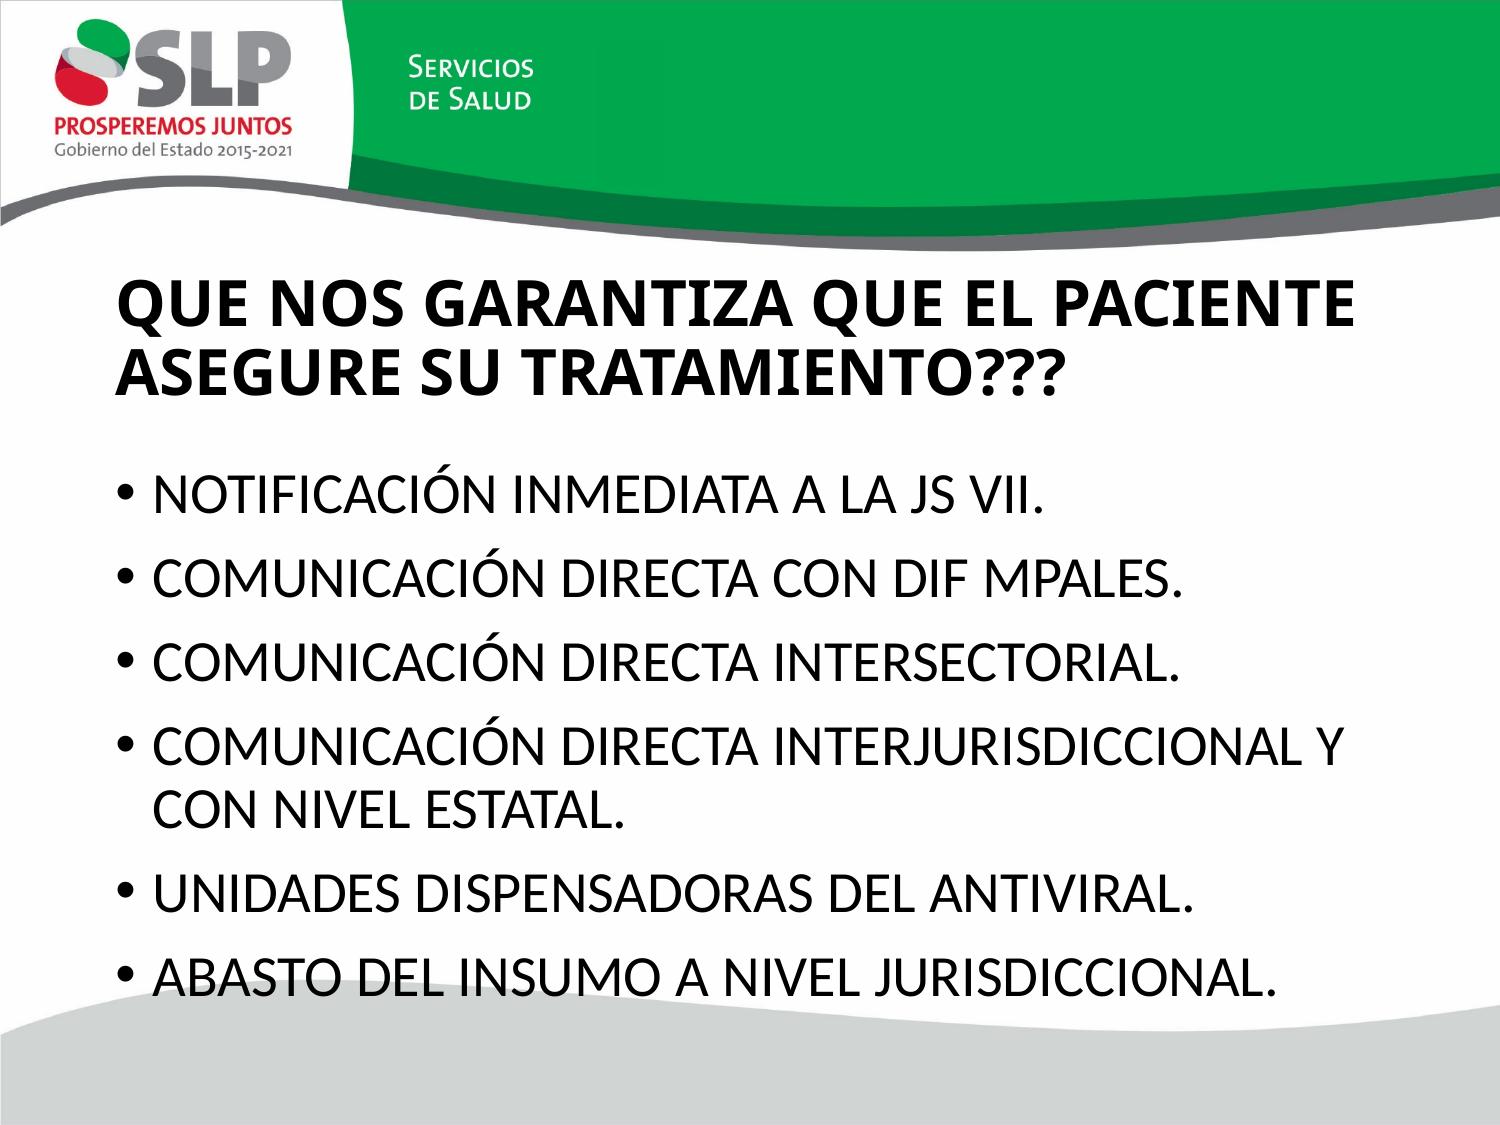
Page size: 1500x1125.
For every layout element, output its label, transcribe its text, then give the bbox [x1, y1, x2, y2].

list NOTIFICACIÓN INMEDIATA A LA JS VII. COMUNICACIÓN DIRECTA CON DIF MPALES. COMUNICACIÓN DIRECTA INTERSECTORIAL. COMUNICACIÓN DIRECTA INTERJURISDICCIONAL Y CON NIVEL ESTATAL. UNIDADES DISPENSADORAS DEL ANTIVIRAL. ABASTO DEL INSUMO A NIVEL JURISDICCIONAL. [100, 456, 1395, 1064]
picture [0, 0, 1500, 1125]
title QUE NOS GARANTIZA QUE EL PACIENTE ASEGURE SU TRATAMIENTO??? [100, 231, 1395, 450]
